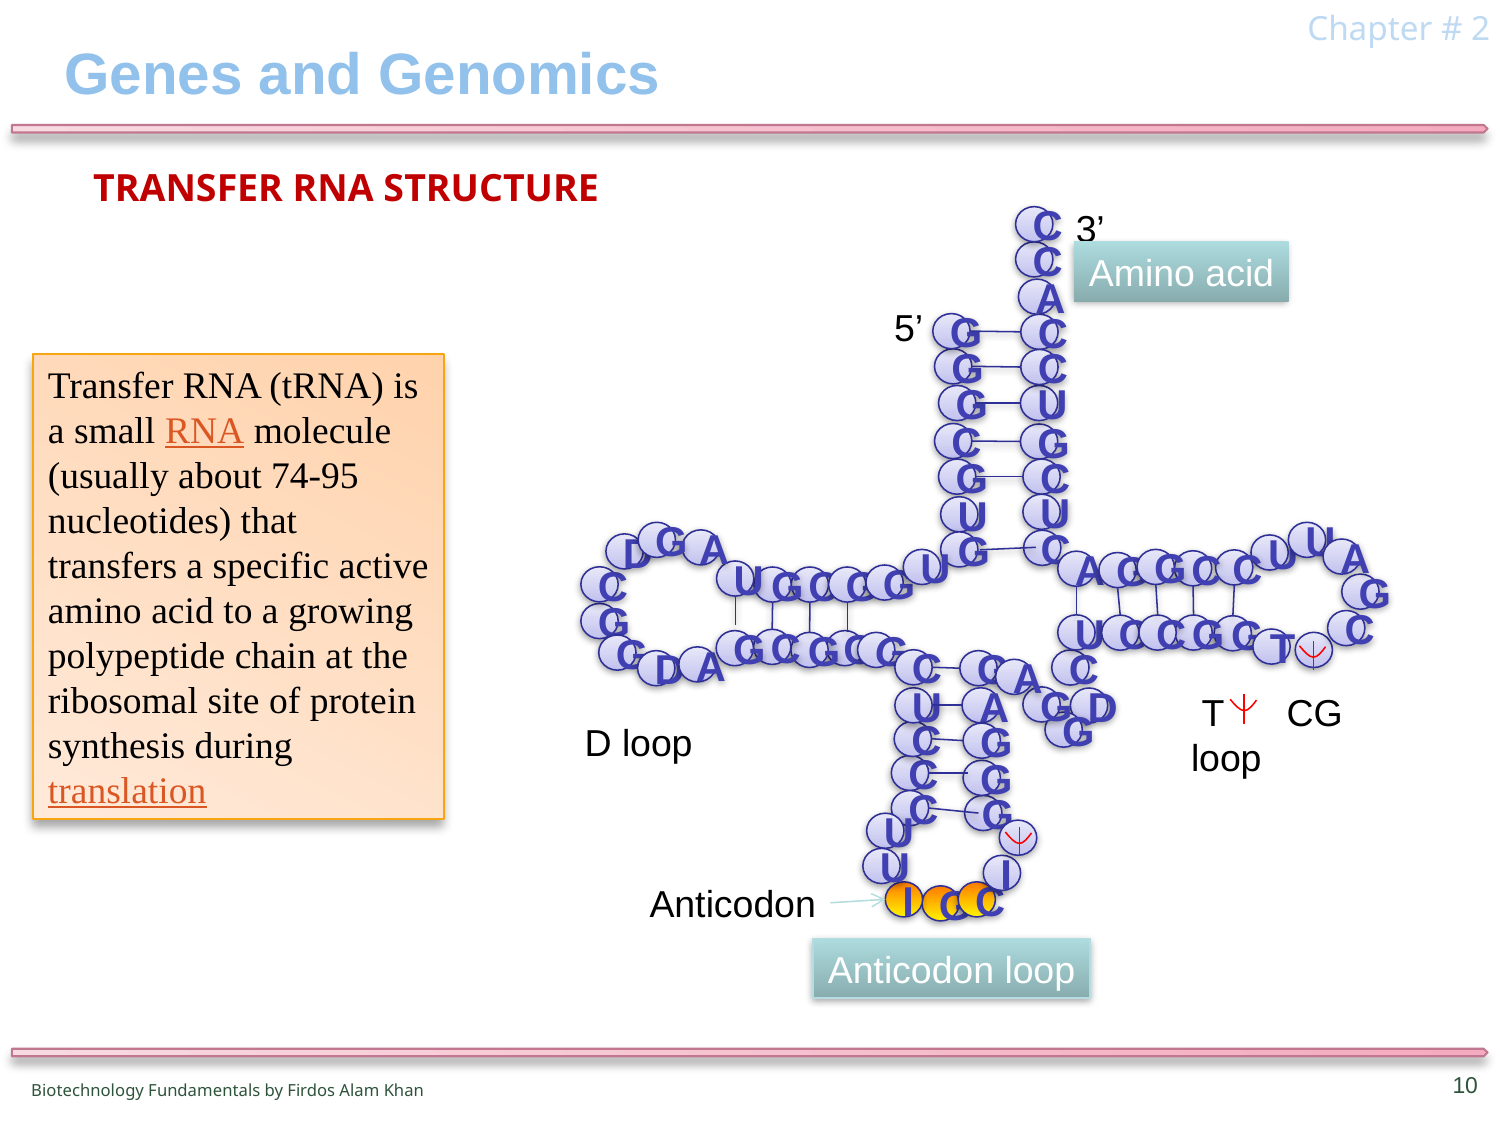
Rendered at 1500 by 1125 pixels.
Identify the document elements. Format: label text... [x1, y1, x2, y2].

text_box Biotechnology Fundamentals by Firdos Alam Khan [16, 1072, 440, 1108]
slide_number 10 [1432, 1063, 1493, 1115]
title Genes and Genomics [49, 27, 1225, 116]
text_box [10, 1047, 1489, 1058]
text_box Transfer RNA (tRNA) is a small RNA molecule (usually about 74-95 nucleotides) that transfers a specific active amino acid to a growing polypeptide chain at the ribosomal site of protein synthesis during translation [32, 353, 445, 820]
text_box [10, 123, 1489, 134]
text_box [574, 197, 1434, 993]
text_box Transfer Rna structure [78, 157, 614, 217]
text_box Chapter # 2 [1292, 0, 1500, 55]
text_box Title in here [99, 924, 950, 1040]
